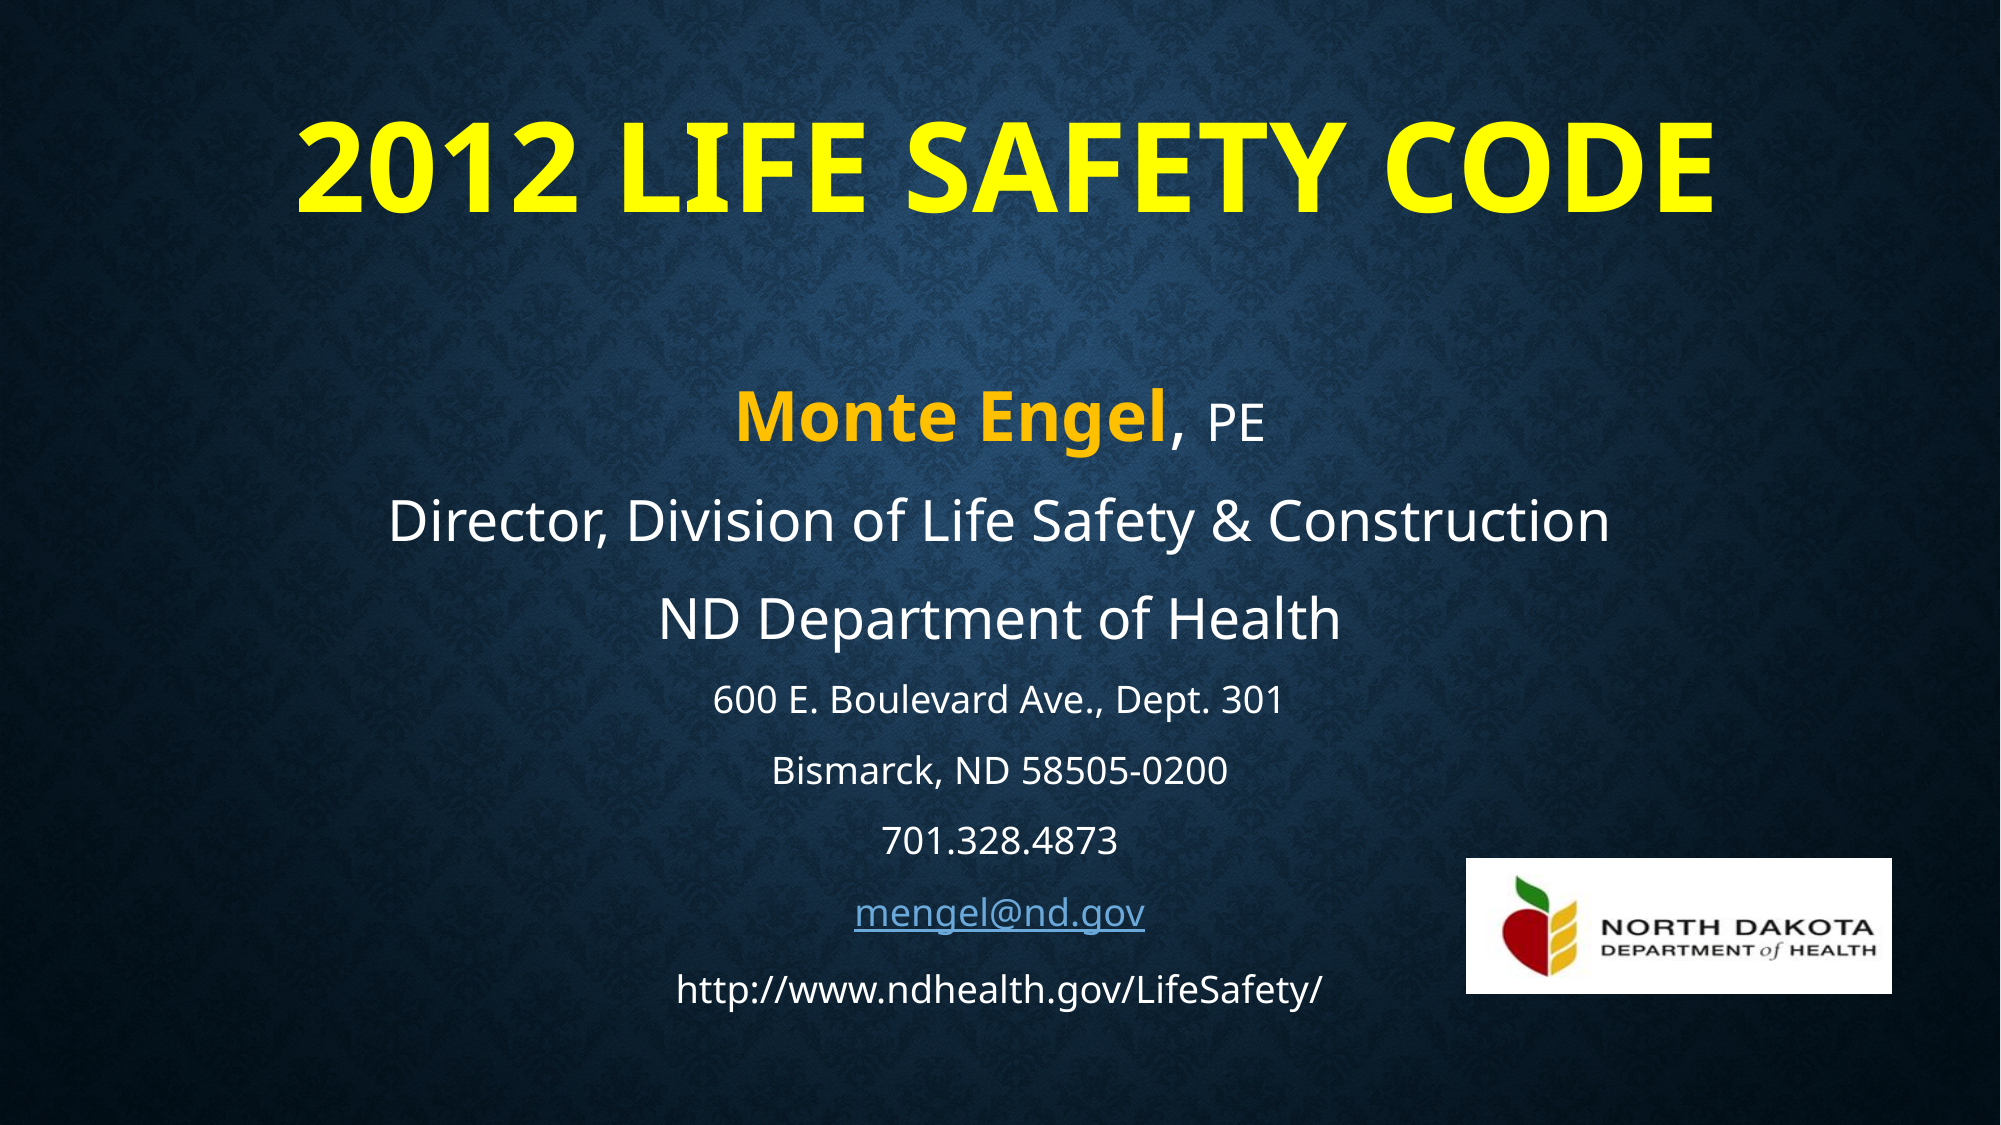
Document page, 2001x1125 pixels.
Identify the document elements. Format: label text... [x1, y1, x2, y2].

subtitle Monte Engel, PE Director, Division of Life Safety & Construction ND Department of Health 600 E. Boulevard Ave., Dept. 301 Bismarck, ND 58505-0200 701.328.4873 mengel@nd.gov http://www.ndhealth.gov/LifeSafety/ [261, 347, 1739, 1024]
picture [1466, 857, 1893, 995]
title 2012 Life Safety Code [102, 66, 1913, 367]
